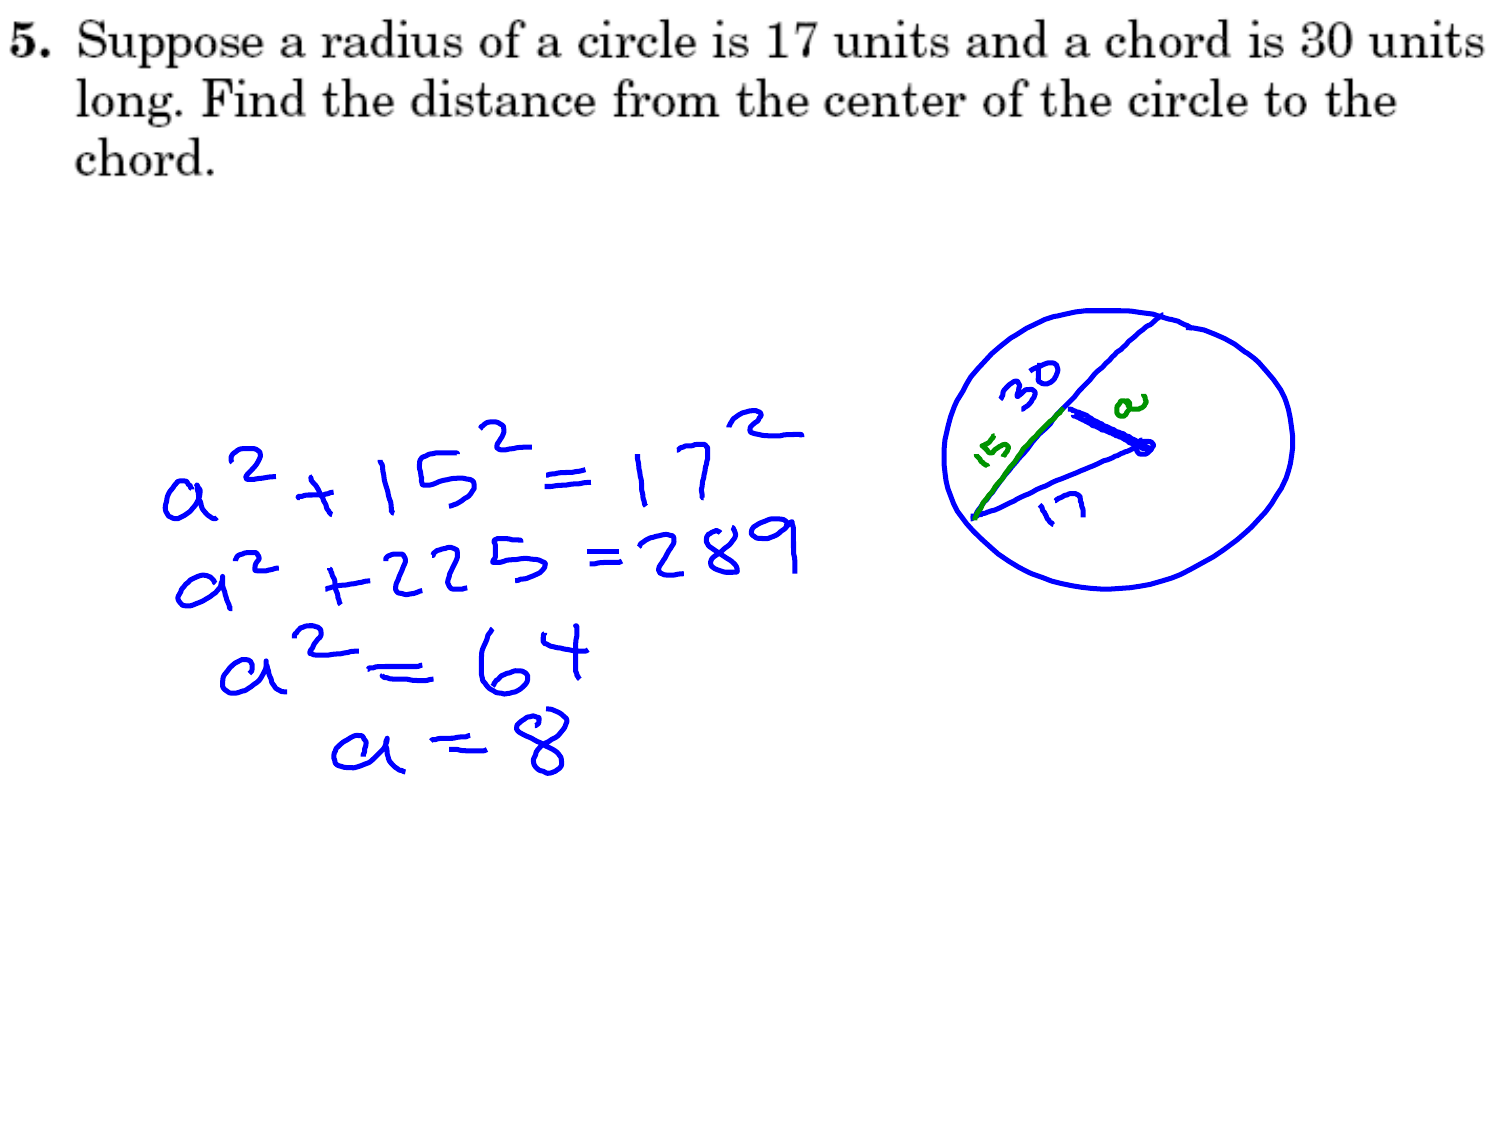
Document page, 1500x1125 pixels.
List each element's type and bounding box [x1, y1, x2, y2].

text_box [980, 447, 1135, 516]
text_box [1029, 362, 1059, 385]
text_box [1135, 447, 1151, 455]
text_box [1067, 408, 1152, 451]
text_box [999, 380, 1036, 410]
picture [0, 0, 1500, 192]
text_box [975, 454, 989, 467]
text_box [1116, 393, 1147, 417]
text_box [1039, 504, 1054, 526]
text_box [164, 410, 803, 774]
text_box [1139, 439, 1155, 450]
text_box [1055, 492, 1084, 518]
text_box [981, 435, 1010, 458]
text_box [974, 407, 1065, 521]
text_box [1006, 314, 1164, 482]
text_box [943, 309, 1294, 590]
